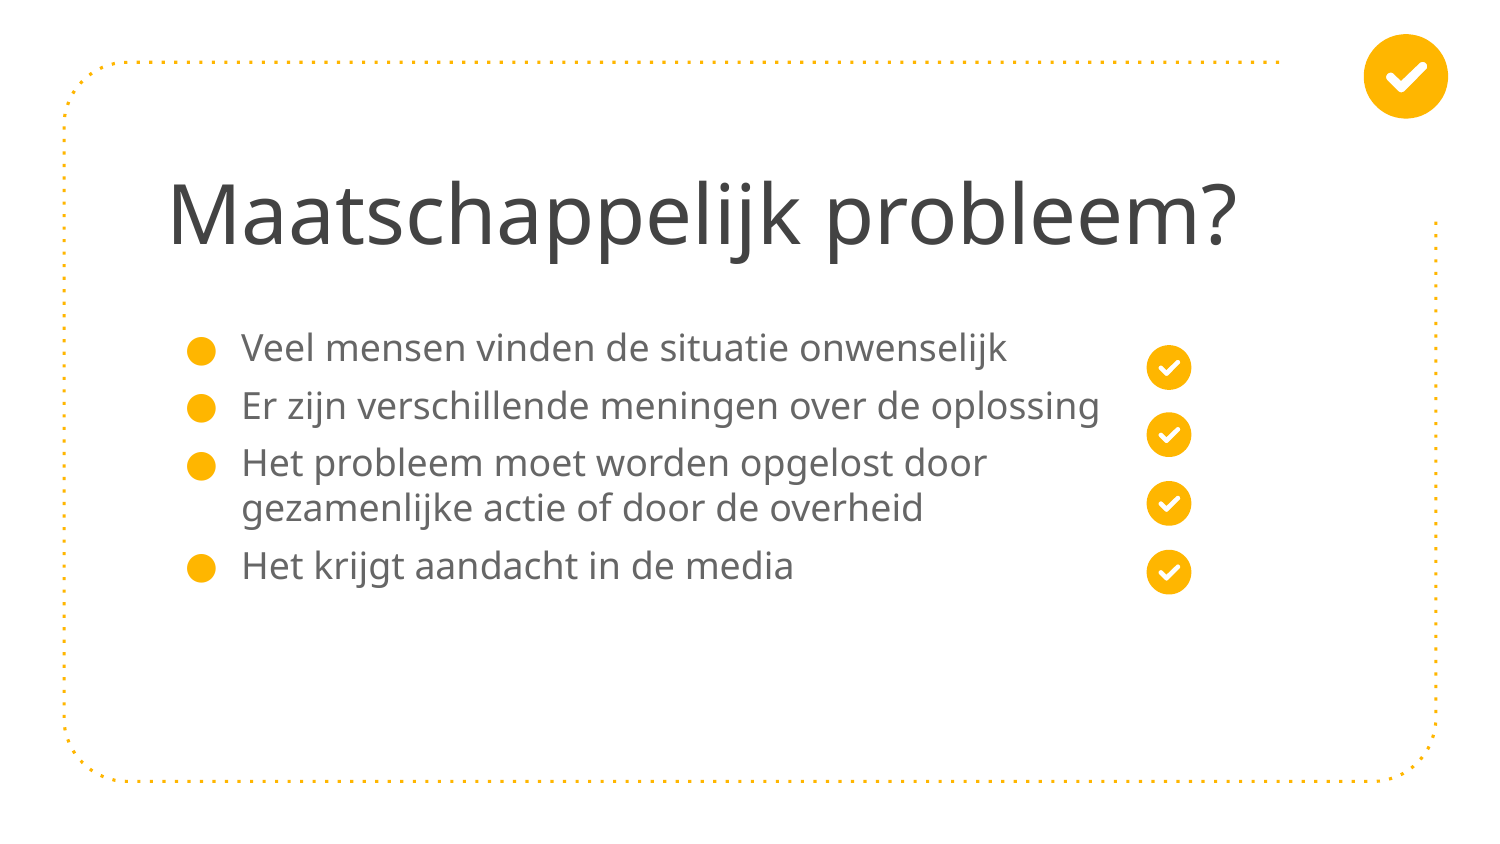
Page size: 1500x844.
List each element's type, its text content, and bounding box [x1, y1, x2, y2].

text_box [1146, 345, 1192, 390]
title Maatschappelijk probleem? [151, 146, 1278, 287]
list Veel mensen vinden de situatie onwenselijk Er zijn verschillende meningen over de oplossing Het probleem moet worden opgelost door gezamenlijke actie of door de overheid Het krijgt aandacht in de media [151, 309, 1192, 698]
text_box [1146, 412, 1192, 457]
text_box [1146, 549, 1192, 595]
text_box [1146, 481, 1192, 526]
text_box [1363, 34, 1449, 119]
